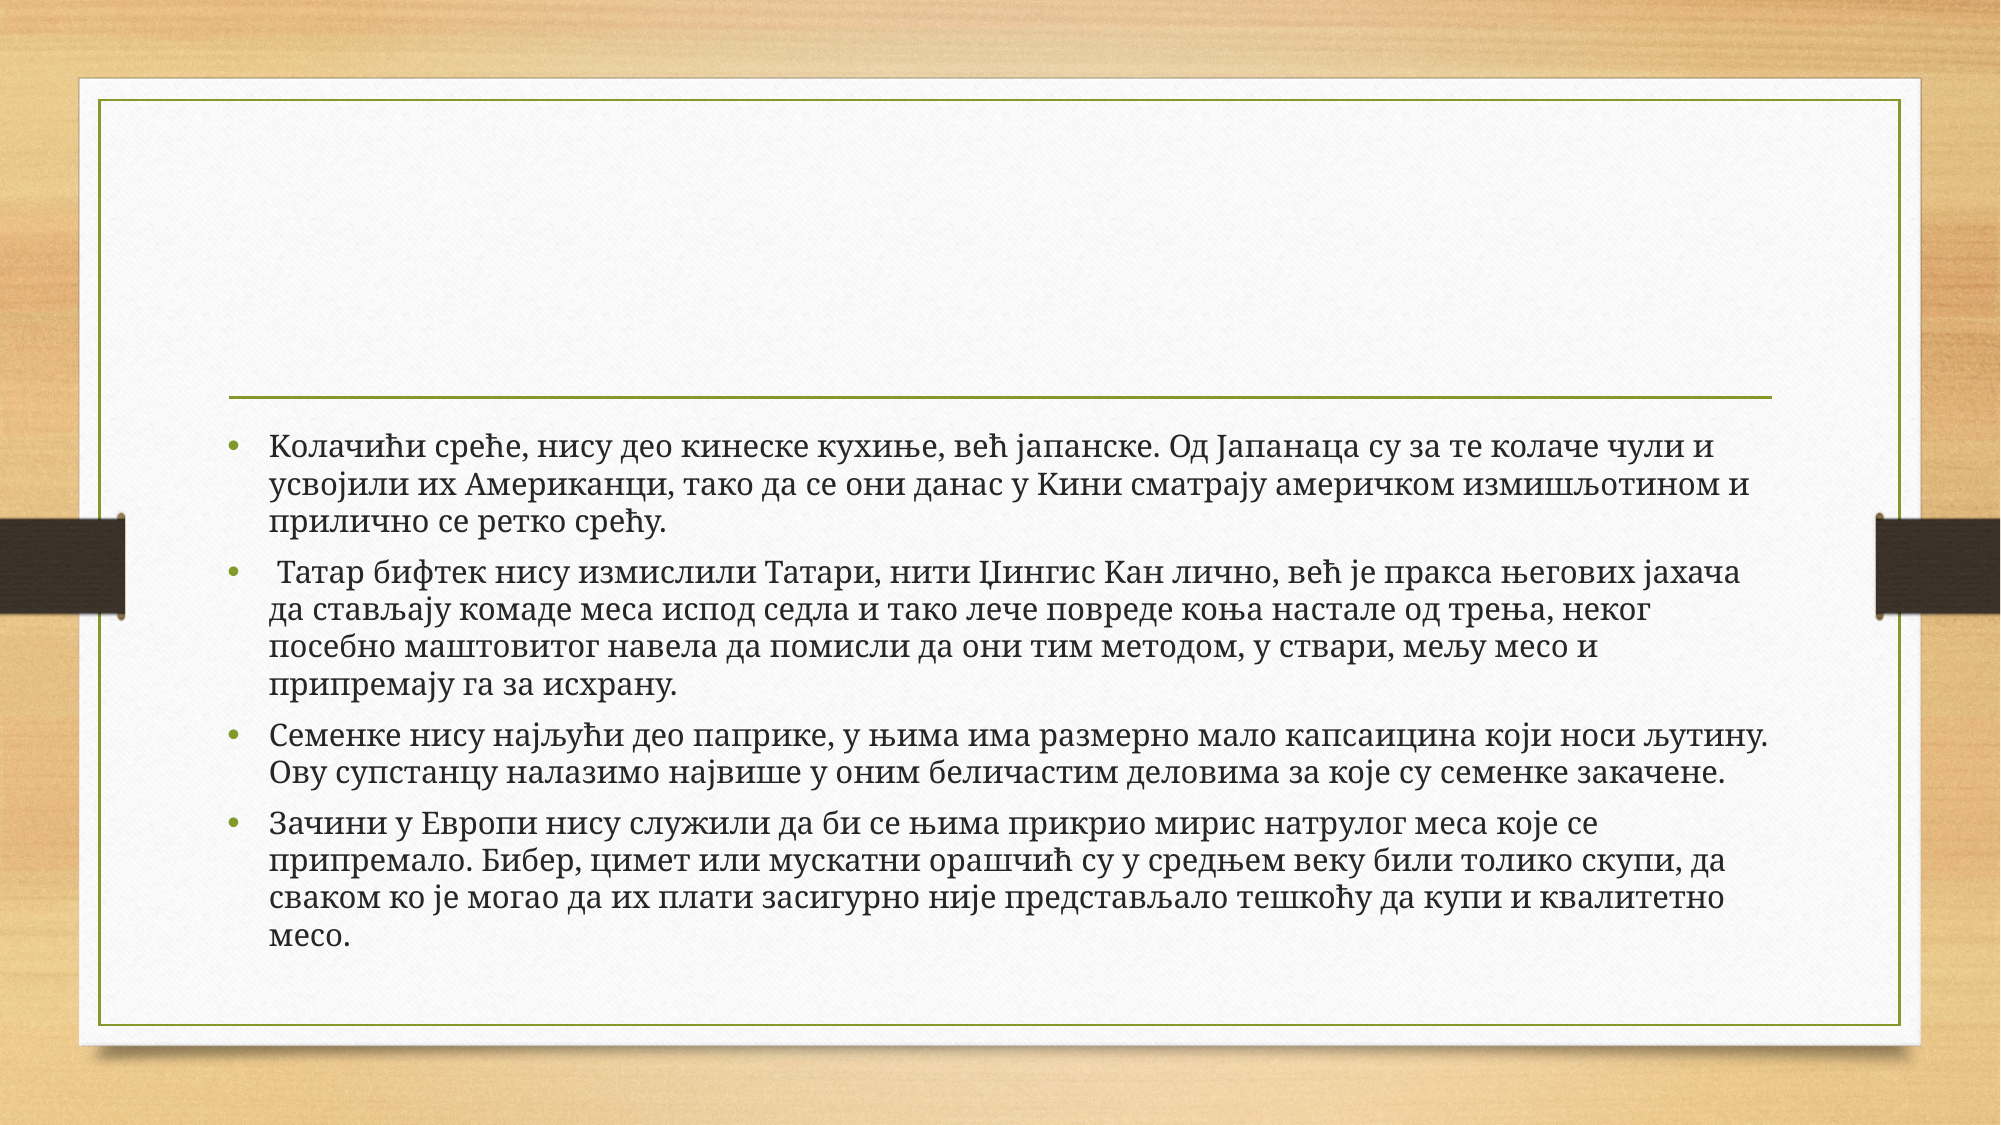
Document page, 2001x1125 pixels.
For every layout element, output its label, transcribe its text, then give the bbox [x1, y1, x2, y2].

picture [0, 0, 2001, 1125]
list Kолачићи среће, нису део кинеске кухиње, већ јапанске. Од Јапанаца су за те колаче чули и усвојили их Американци, тако да се они данас у Kини сматрају америчком измишљотином и прилично се ретко срећу. Татар бифтек нису измислили Татари, нити Џингис Kан лично, већ је пракса његових јахача да стављају комаде меса испод седла и тако лече повреде коња настале од трења, неког посебно маштовитог навела да помисли да они тим методом, у ствари, мељу месо и припремају га за исхрану. Семенке нису најљући део паприке, у њима има размерно мало капсаицина који носи љутину. Ову супстанцу налазимо највише у оним беличастим деловима за које су семенке закачене. Зачини у Европи нису служили да би се њима прикрио мирис натрулог меса које се припремало. Бибер, цимет или мускатни орашчић су у средњем веку били толико скупи, да сваком ко је могао да их плати засигурно није представљало тешкоћу да купи и квалитетно месо. [212, 419, 1788, 964]
